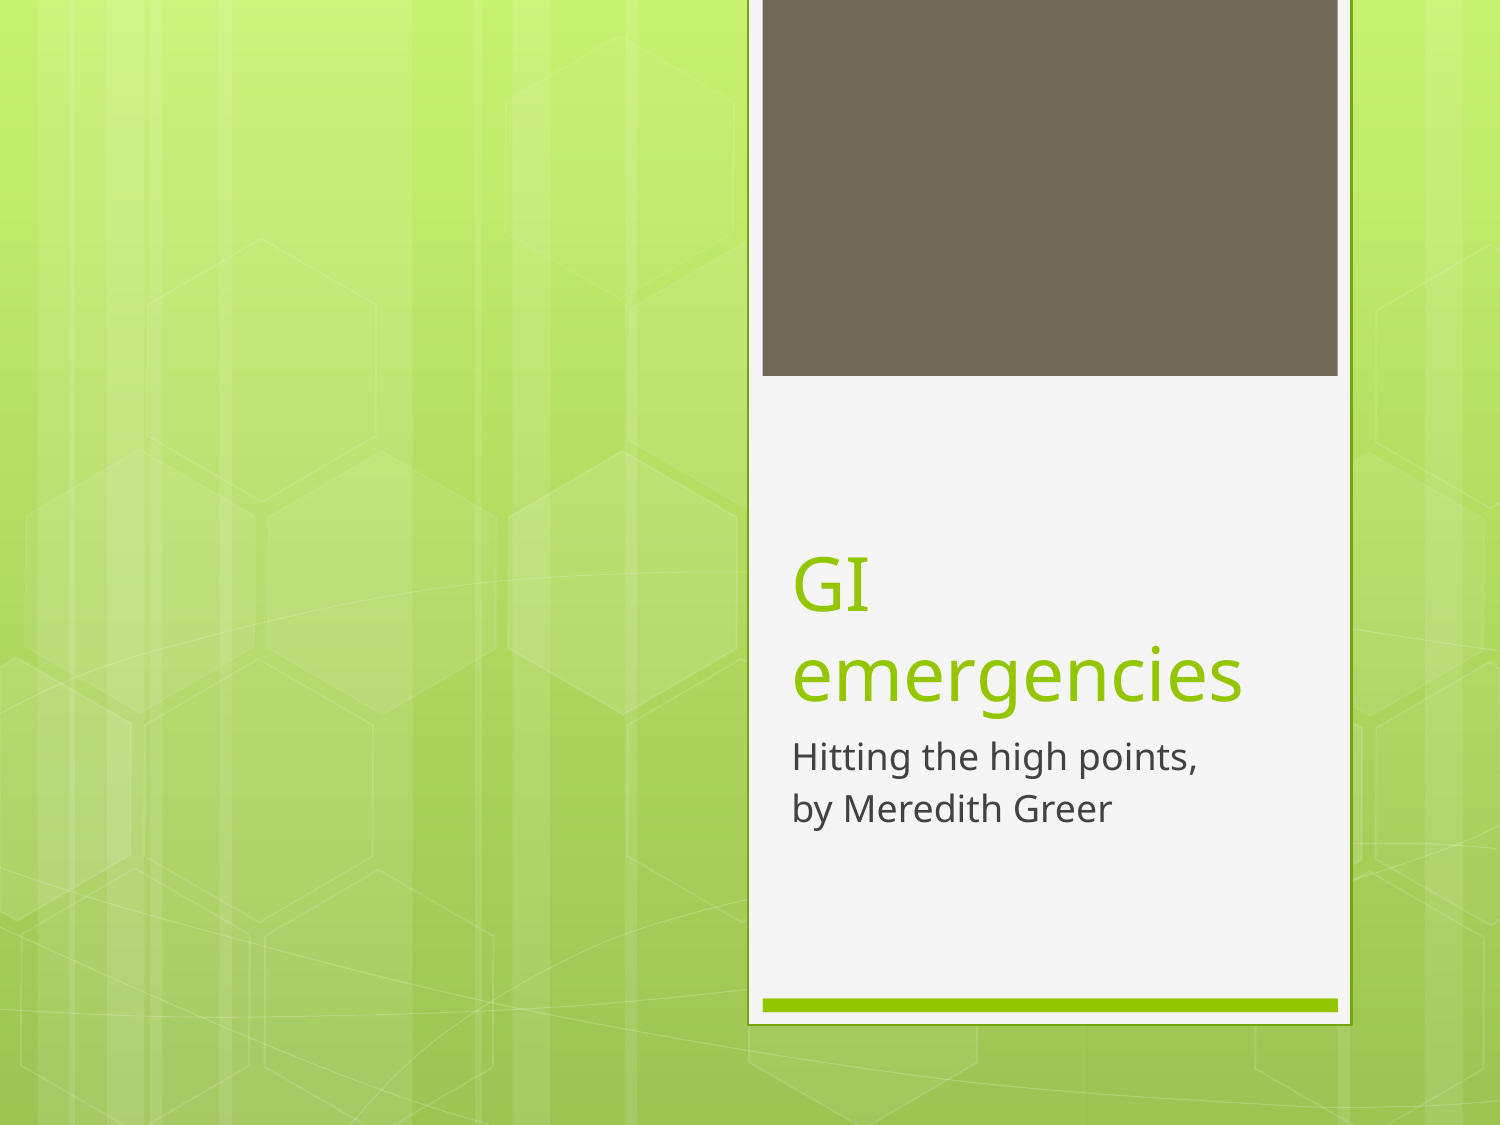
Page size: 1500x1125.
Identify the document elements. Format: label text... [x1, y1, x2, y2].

subtitle Hitting the high points, by Meredith Greer [776, 725, 1320, 933]
title GI emergencies [776, 444, 1320, 724]
